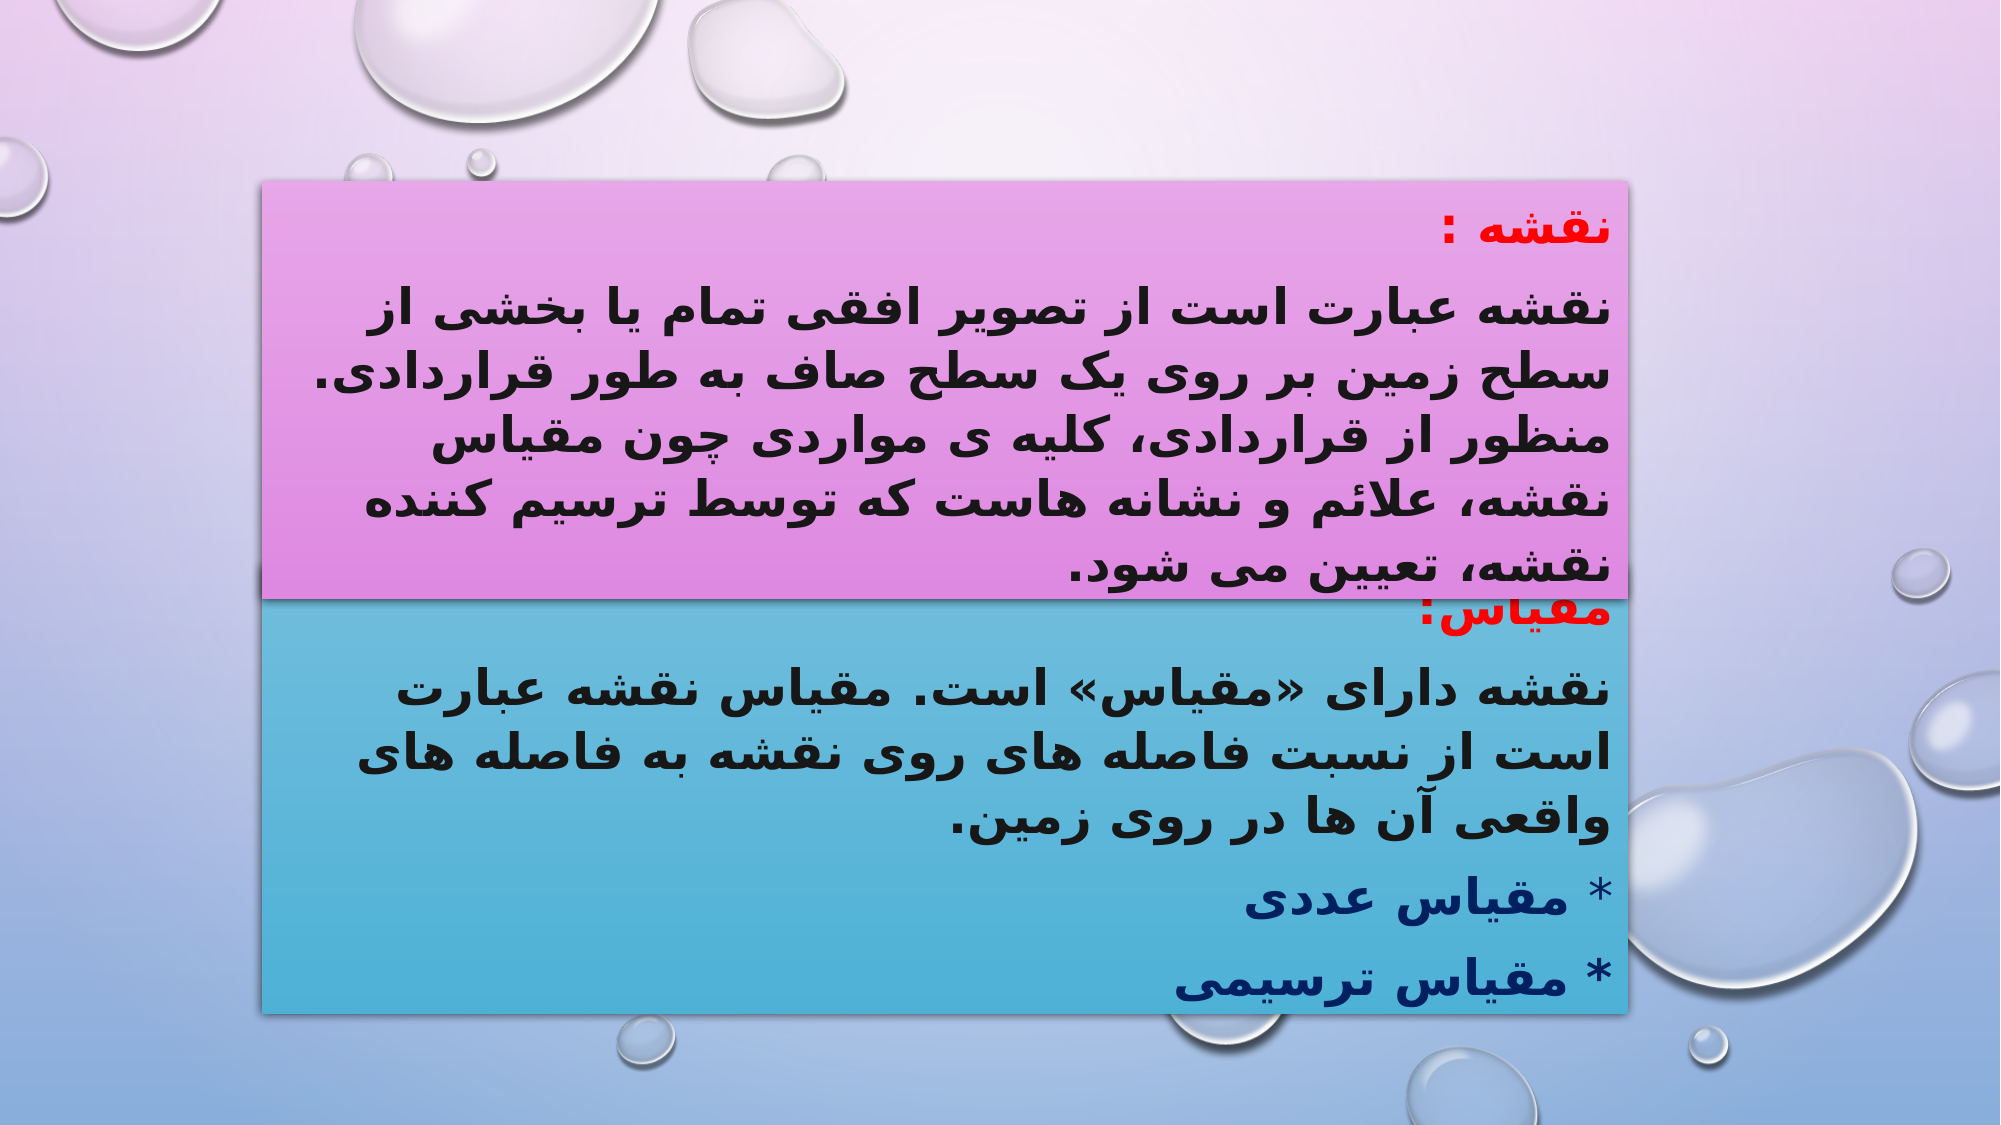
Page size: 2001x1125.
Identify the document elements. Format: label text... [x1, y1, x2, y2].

text_box نقشه : نقشه عبارت است از تصویر افقی تمام یا بخشی از سطح زمین بر روی یک سطح صاف به طور قراردادی. منظور از قراردادی، کلیه ی مواردی چون مقیاس نقشه، علائم و نشانه هاست که توسط ترسیم کننده نقشه، تعیین می شود. [262, 181, 1628, 599]
picture [0, 0, 2000, 1125]
text_box مقياس: نقشه دارای «مقیاس» است. مقیاس نقشه عبارت است از نسبت فاصله های روی نقشه به فاصله های واقعی آن ها در روی زمین. * مقياس عددی * مقياس ترسيمی [262, 610, 1628, 1014]
